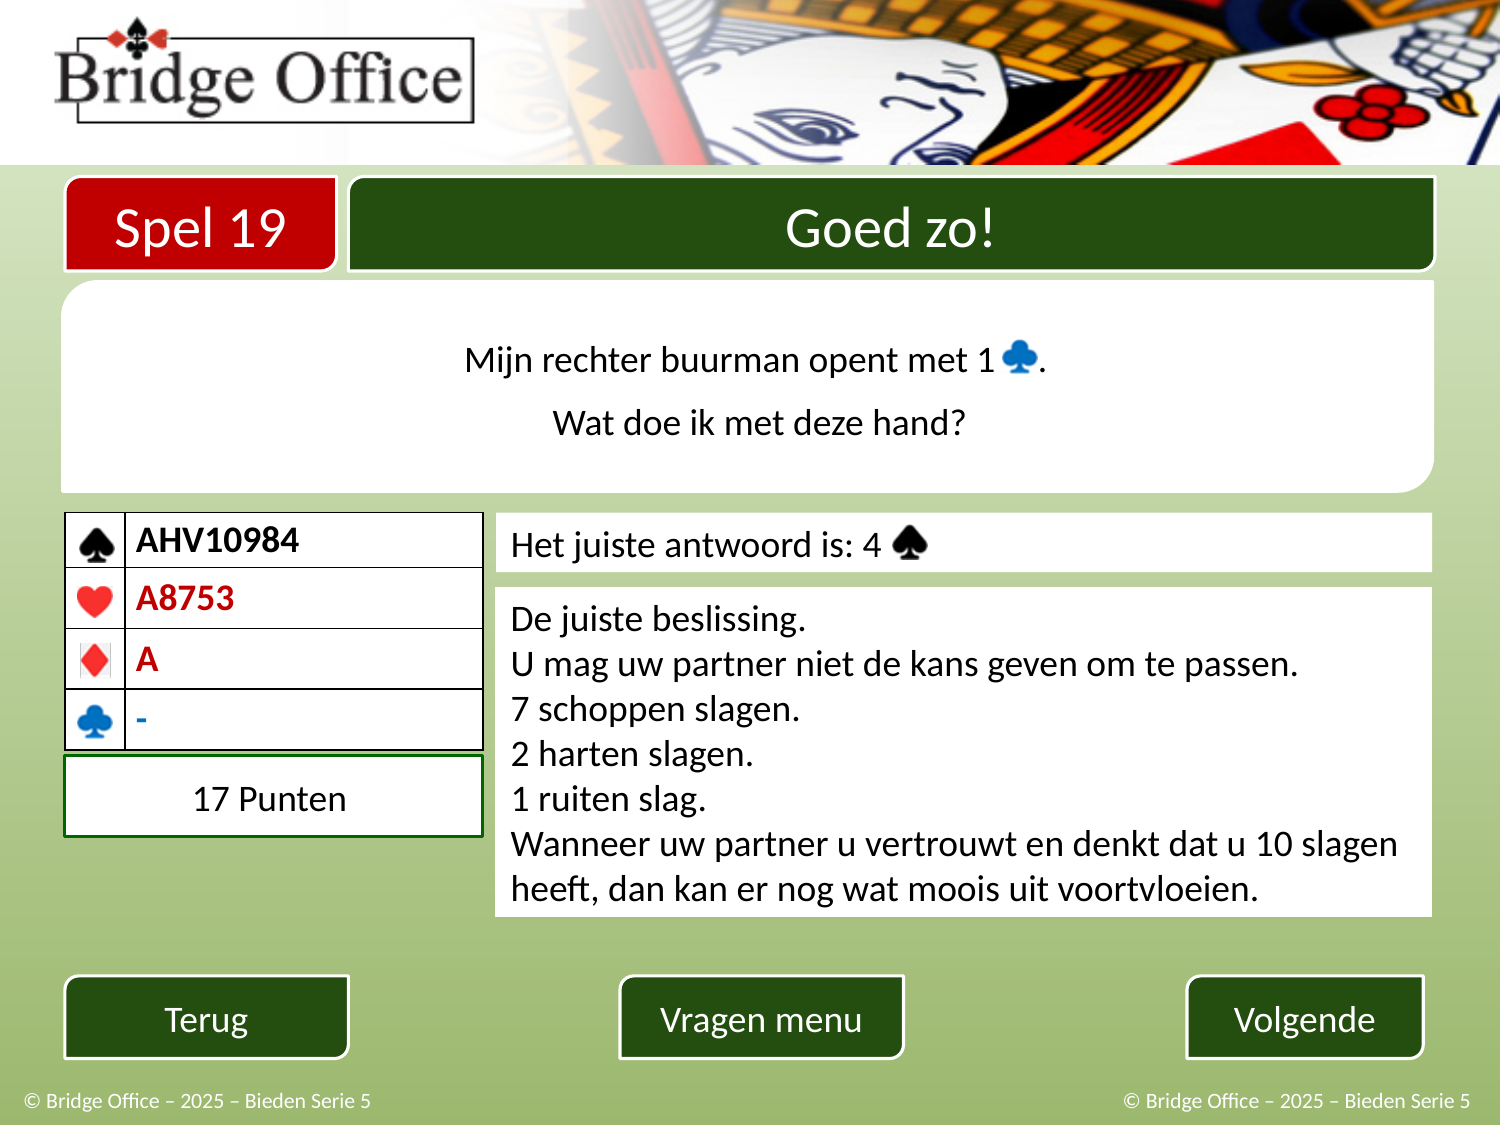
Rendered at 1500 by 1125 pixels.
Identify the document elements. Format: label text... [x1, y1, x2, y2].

picture [79, 527, 115, 563]
text_box Wat doe ik met deze hand? [537, 390, 986, 451]
text_box Vragen menu [618, 974, 906, 1061]
text_box De juiste beslissing. U mag uw partner niet de kans geven om te passen. 7 schoppen slagen. 2 harten slagen. 1 ruiten slag. Wanneer uw partner u vertrouwt en denkt dat u 10 slagen heeft, dan kan er nog wat moois uit voortvloeien. [495, 587, 1432, 917]
table_cell A [126, 629, 482, 688]
table_cell [66, 629, 124, 688]
table_header [66, 513, 124, 567]
text_box Het juiste antwoord is: 4 [496, 512, 1433, 573]
text_box [61, 280, 1435, 493]
picture [77, 585, 114, 618]
picture [77, 703, 114, 740]
picture [0, 0, 1500, 166]
text_box © Bridge Office – 2025 – Bieden Serie 5 [1107, 1079, 1500, 1121]
table_cell - [126, 690, 482, 749]
text_box Terug [63, 974, 350, 1061]
table_cell [66, 690, 124, 749]
picture [892, 524, 928, 561]
table_cell [66, 568, 124, 628]
text_box 17 Punten [63, 754, 484, 838]
table_header AHV10984 [126, 513, 482, 567]
text_box Spel 19 [63, 178, 339, 273]
text_box Volgende [1185, 974, 1425, 1061]
picture [77, 643, 114, 679]
picture [1001, 339, 1038, 375]
text_box Mijn rechter buurman opent met 1 . [449, 327, 1075, 388]
text_box Goed zo! [346, 178, 1437, 273]
text_box © Bridge Office – 2025 – Bieden Serie 5 [8, 1079, 393, 1121]
table_cell A8753 [126, 568, 482, 628]
